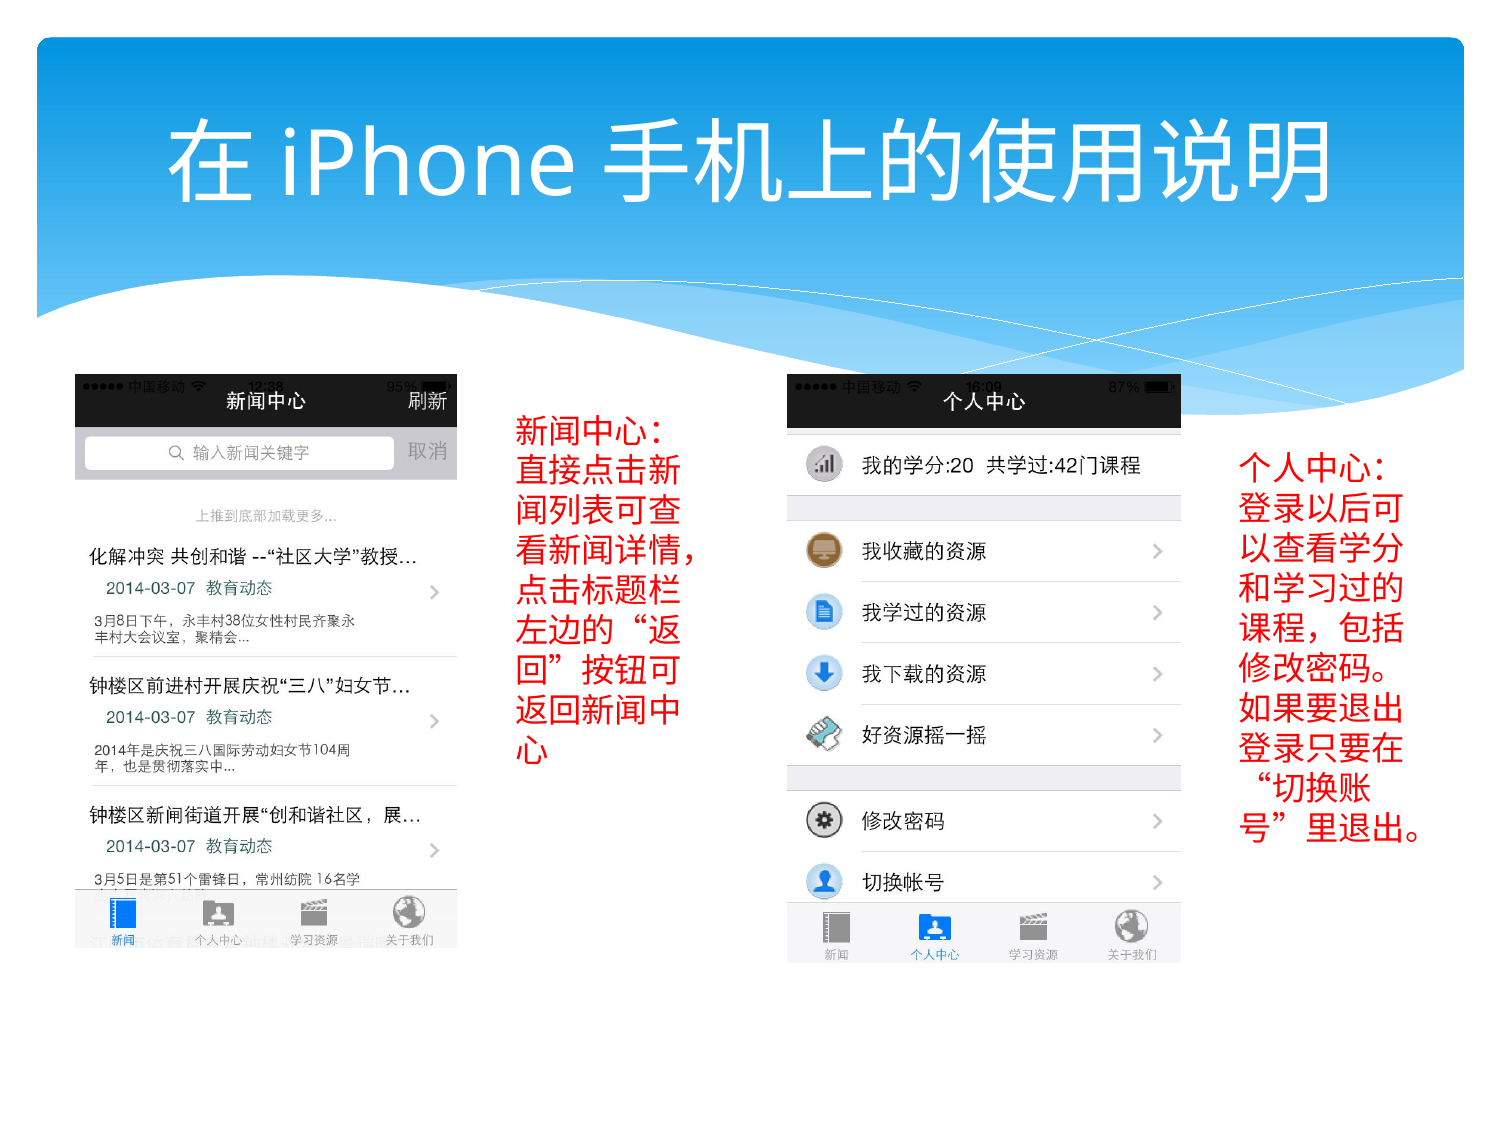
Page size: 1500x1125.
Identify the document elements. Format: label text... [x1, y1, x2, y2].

picture [74, 373, 458, 948]
text_box 个人中心： 登录以后可以查看学分和学习过的课程，包括修改密码。如果要退出登录只要在“切换账号”里退出。 [1224, 440, 1450, 854]
text_box 新闻中心： 直接点击新闻列表可查看新闻详情，点击标题栏左边的“返回”按钮可返回新闻中心 [500, 402, 726, 777]
title 在iPhone手机上的使用说明 [75, 55, 1425, 261]
picture [787, 373, 1181, 964]
